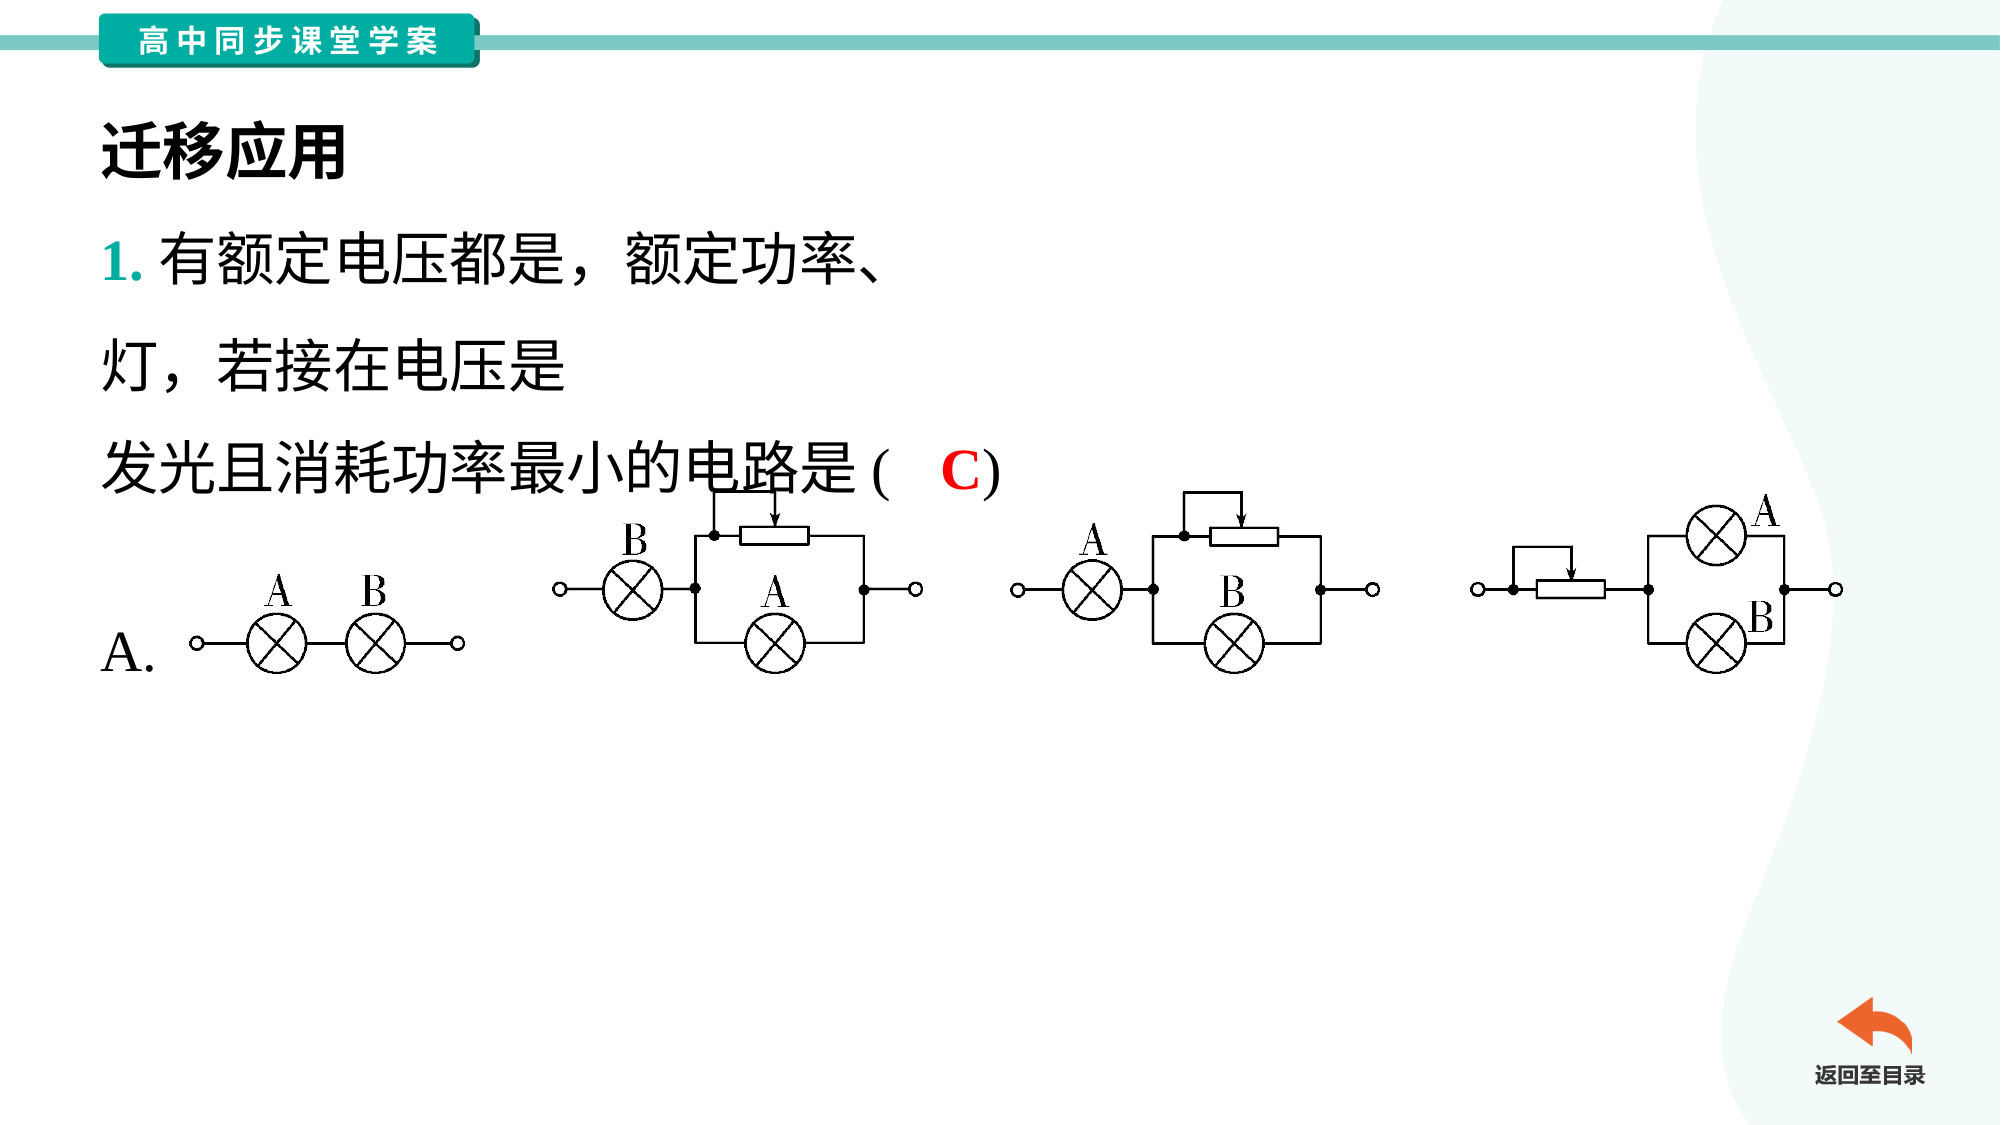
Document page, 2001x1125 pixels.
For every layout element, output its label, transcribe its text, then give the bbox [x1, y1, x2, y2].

text_box 迁移应用 [100, 76, 1899, 248]
picture [0, 0, 2000, 1125]
text_box A. B. C. D. [100, 490, 552, 671]
text_box C [918, 396, 1004, 490]
text_box A. B. C. D. [923, 490, 1899, 671]
